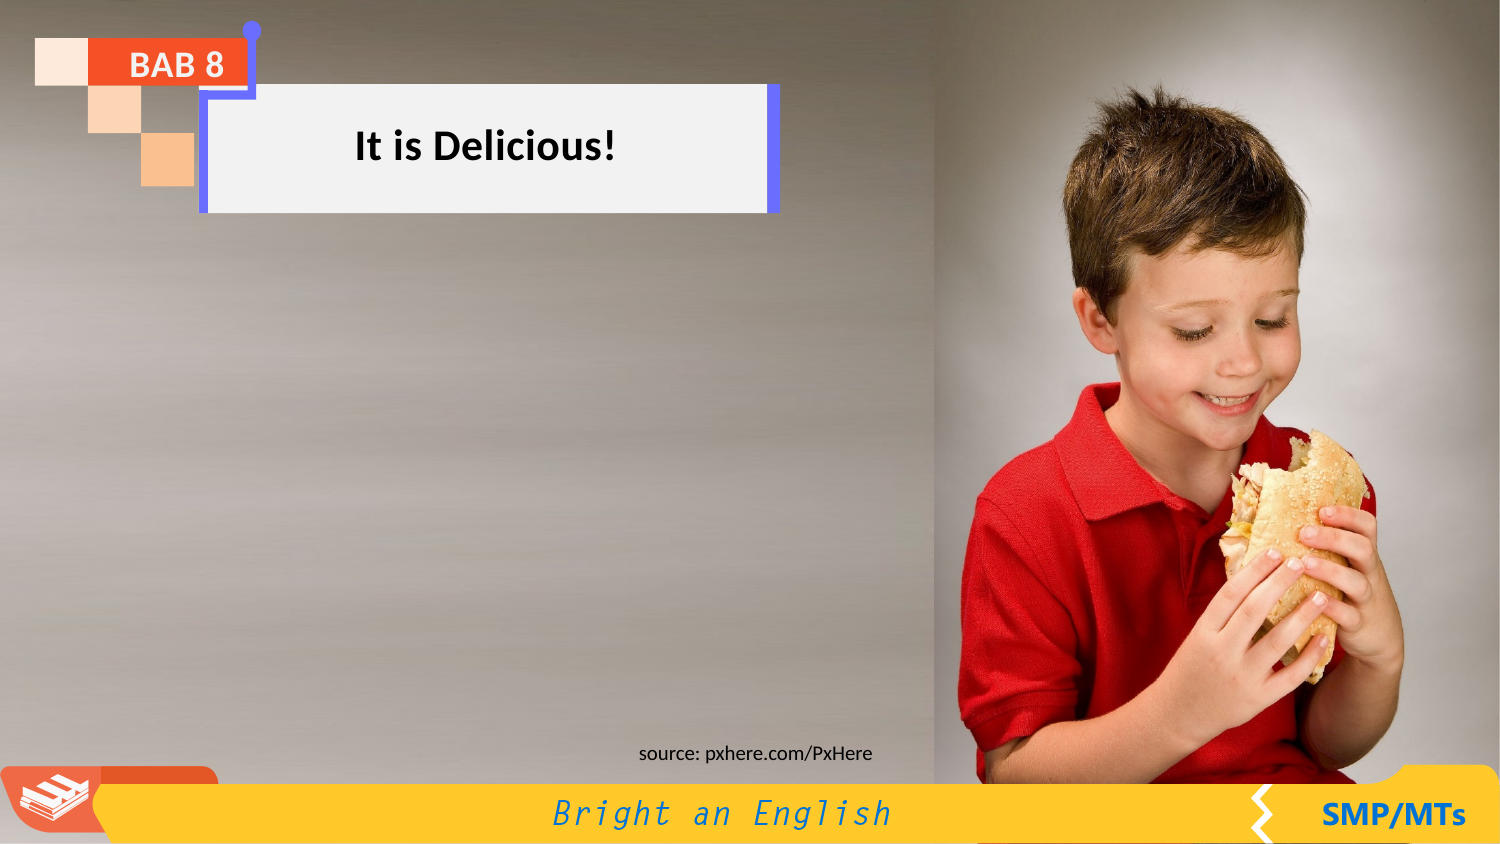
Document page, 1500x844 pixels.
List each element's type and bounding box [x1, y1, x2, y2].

text_box [266, 83, 781, 214]
text_box [198, 20, 262, 214]
picture [0, 0, 1500, 844]
text_box [34, 32, 193, 187]
